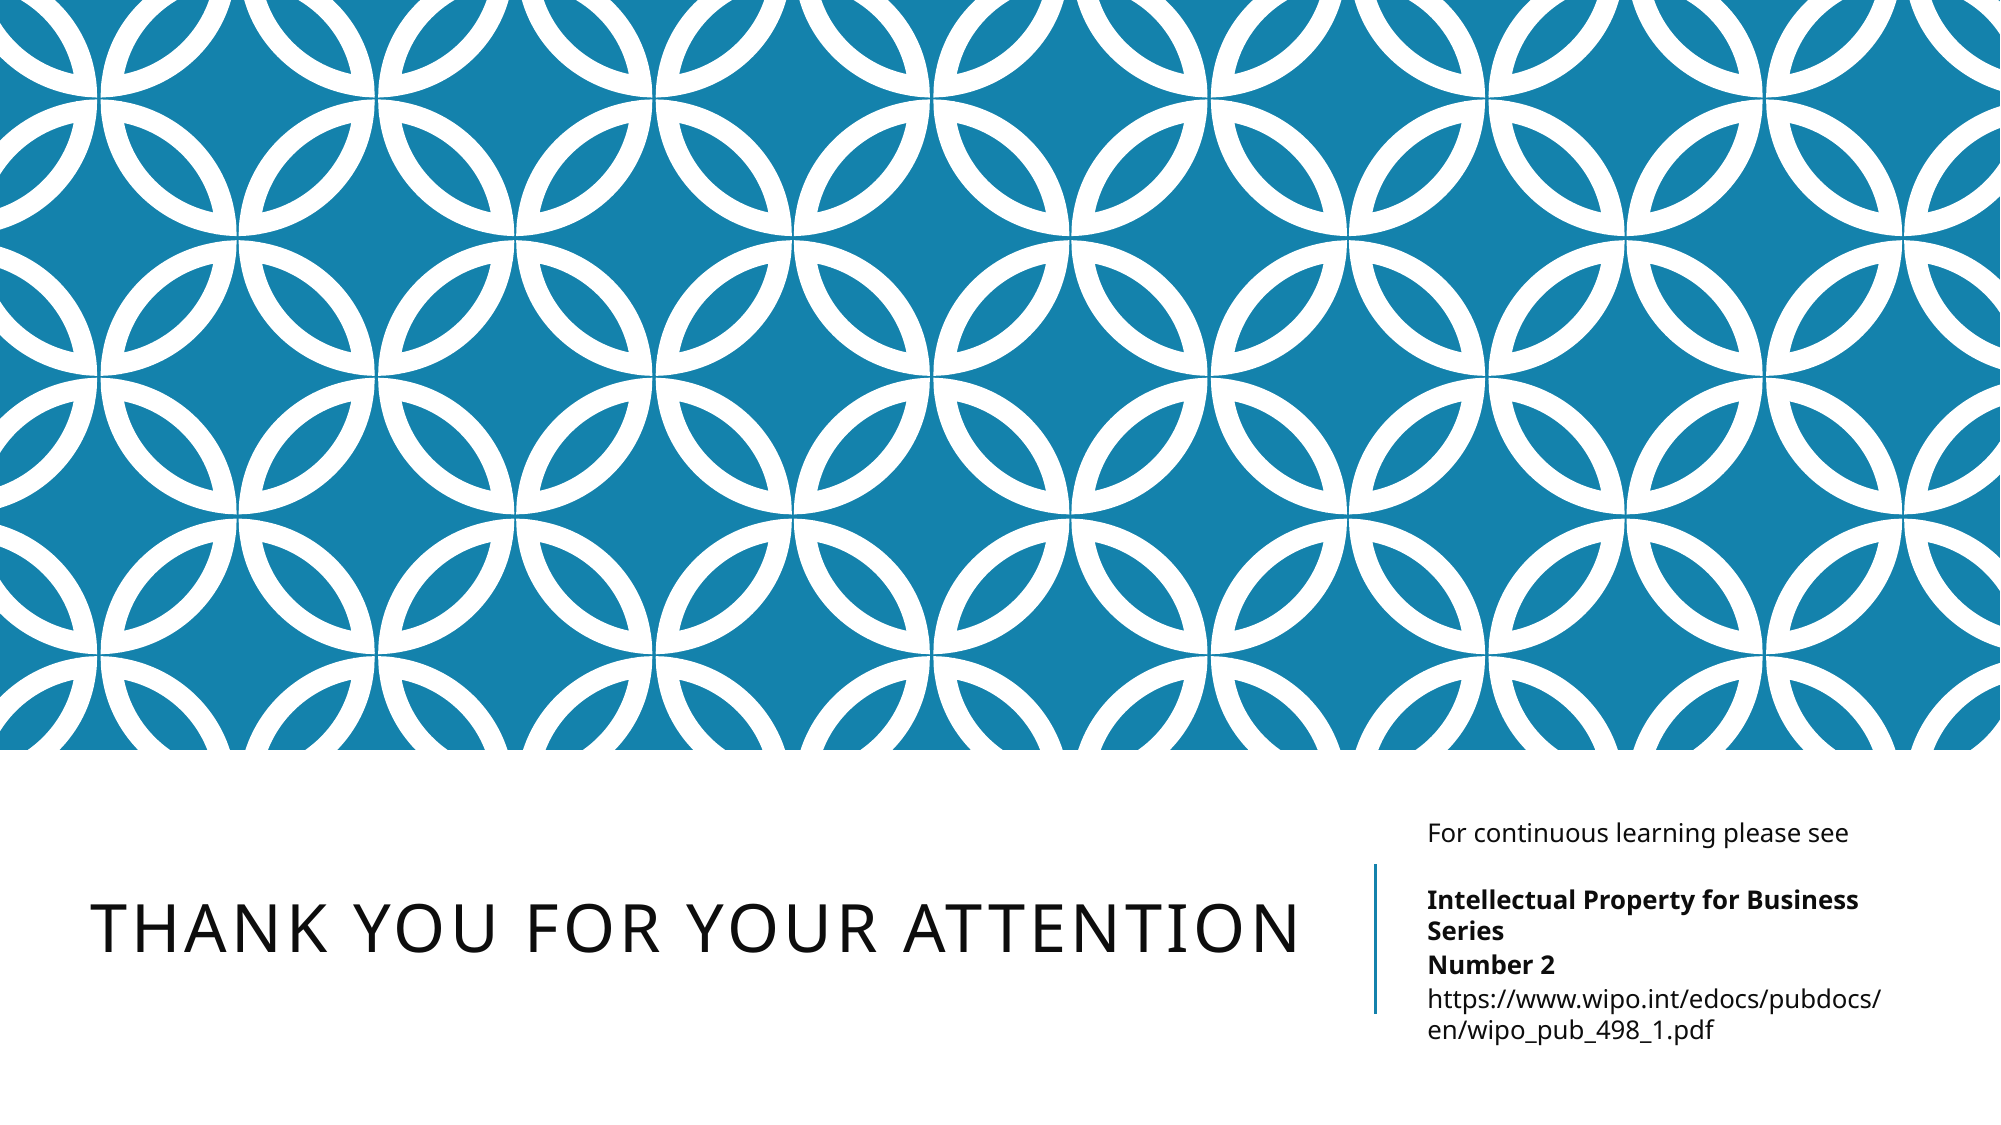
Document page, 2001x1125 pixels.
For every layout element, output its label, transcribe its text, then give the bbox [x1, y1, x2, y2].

subtitle For continuous learning please see Intellectual Property for Business Series Number 2 https://www.wipo.int/edocs/pubdocs/en/wipo_pub_498_1.pdf [1412, 813, 1938, 1054]
title Thank you for your attention [75, 813, 1350, 1054]
